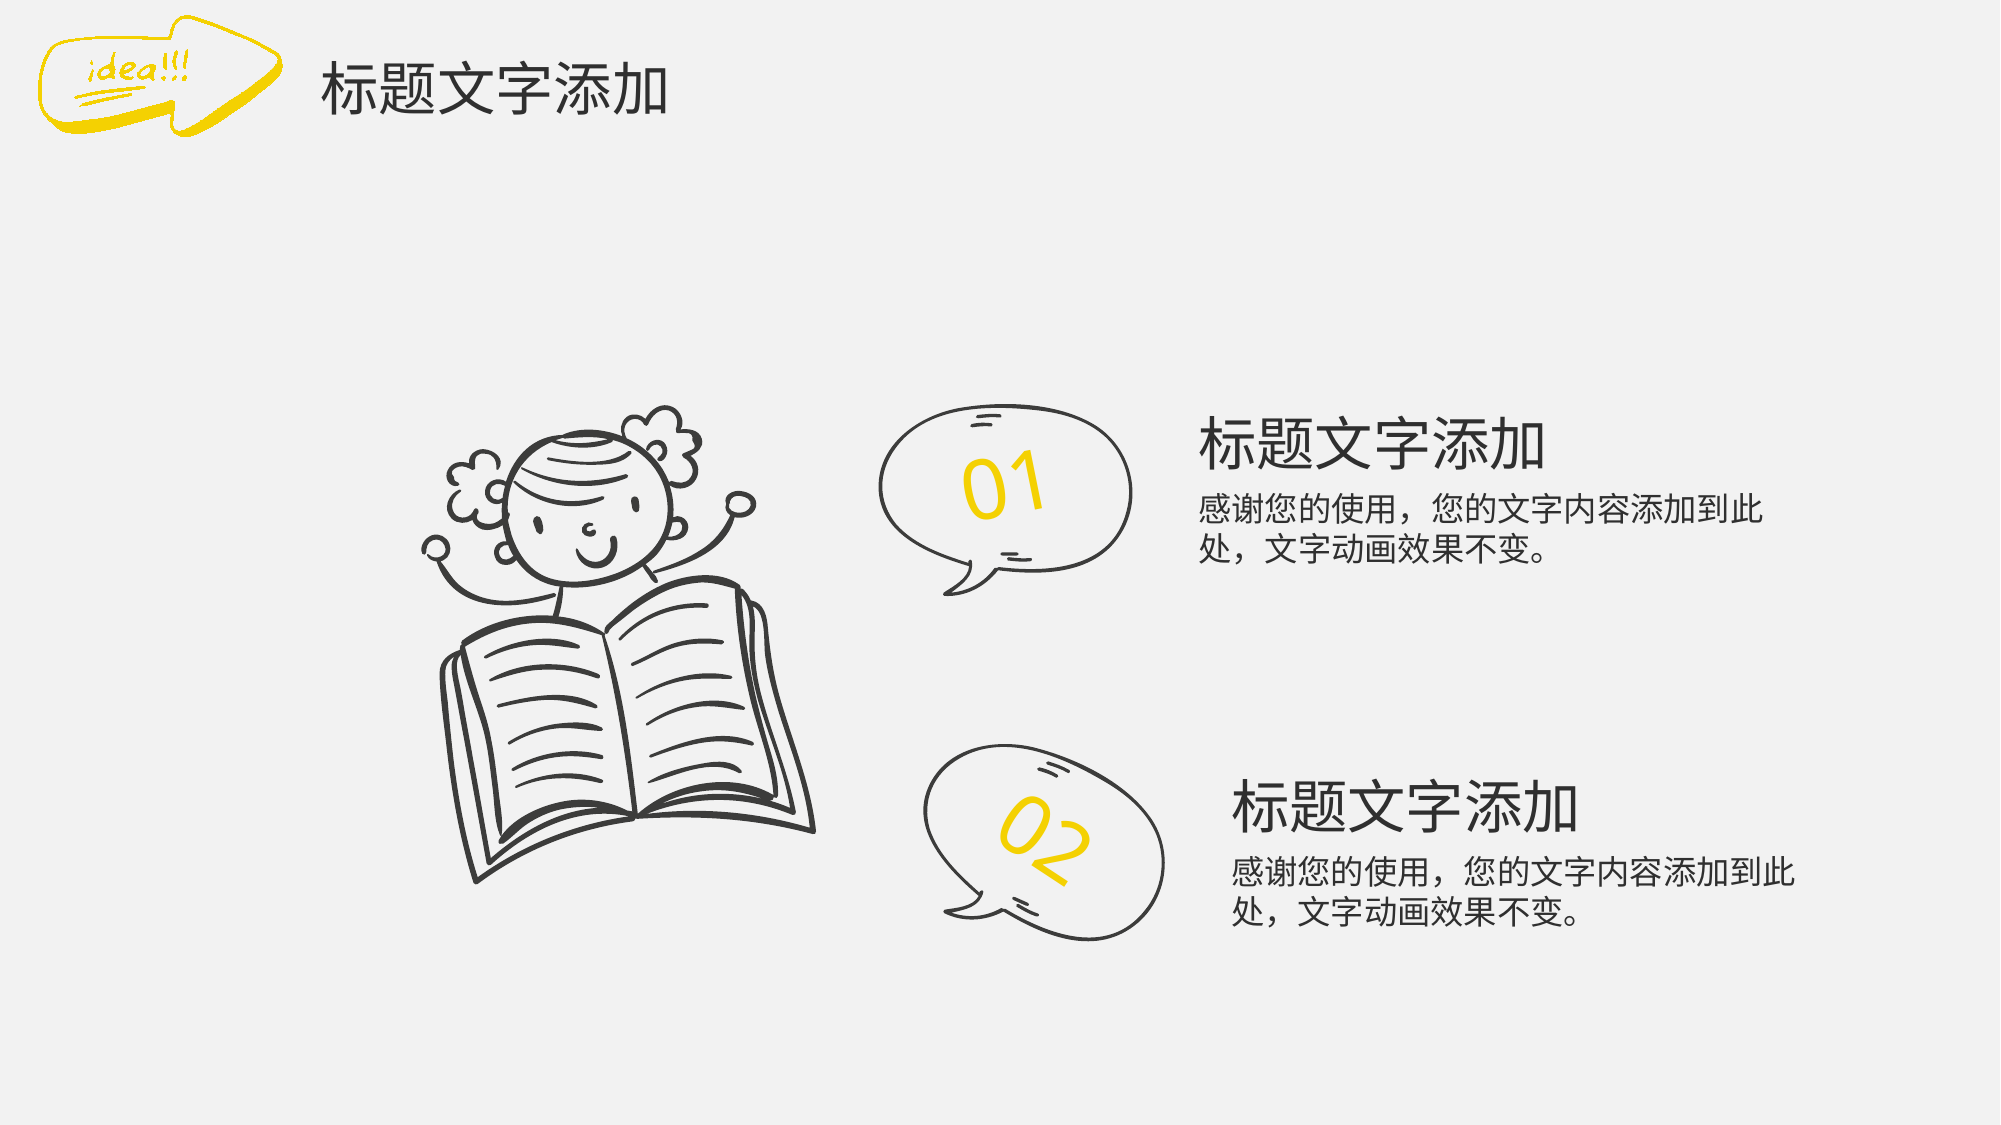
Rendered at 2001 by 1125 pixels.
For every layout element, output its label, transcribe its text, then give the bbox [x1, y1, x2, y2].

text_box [837, 400, 1178, 597]
text_box [38, 15, 283, 137]
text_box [1183, 399, 1788, 577]
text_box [877, 753, 1217, 950]
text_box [428, 413, 785, 867]
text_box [1217, 762, 1821, 941]
text_box 标题文字添加 [306, 44, 749, 130]
